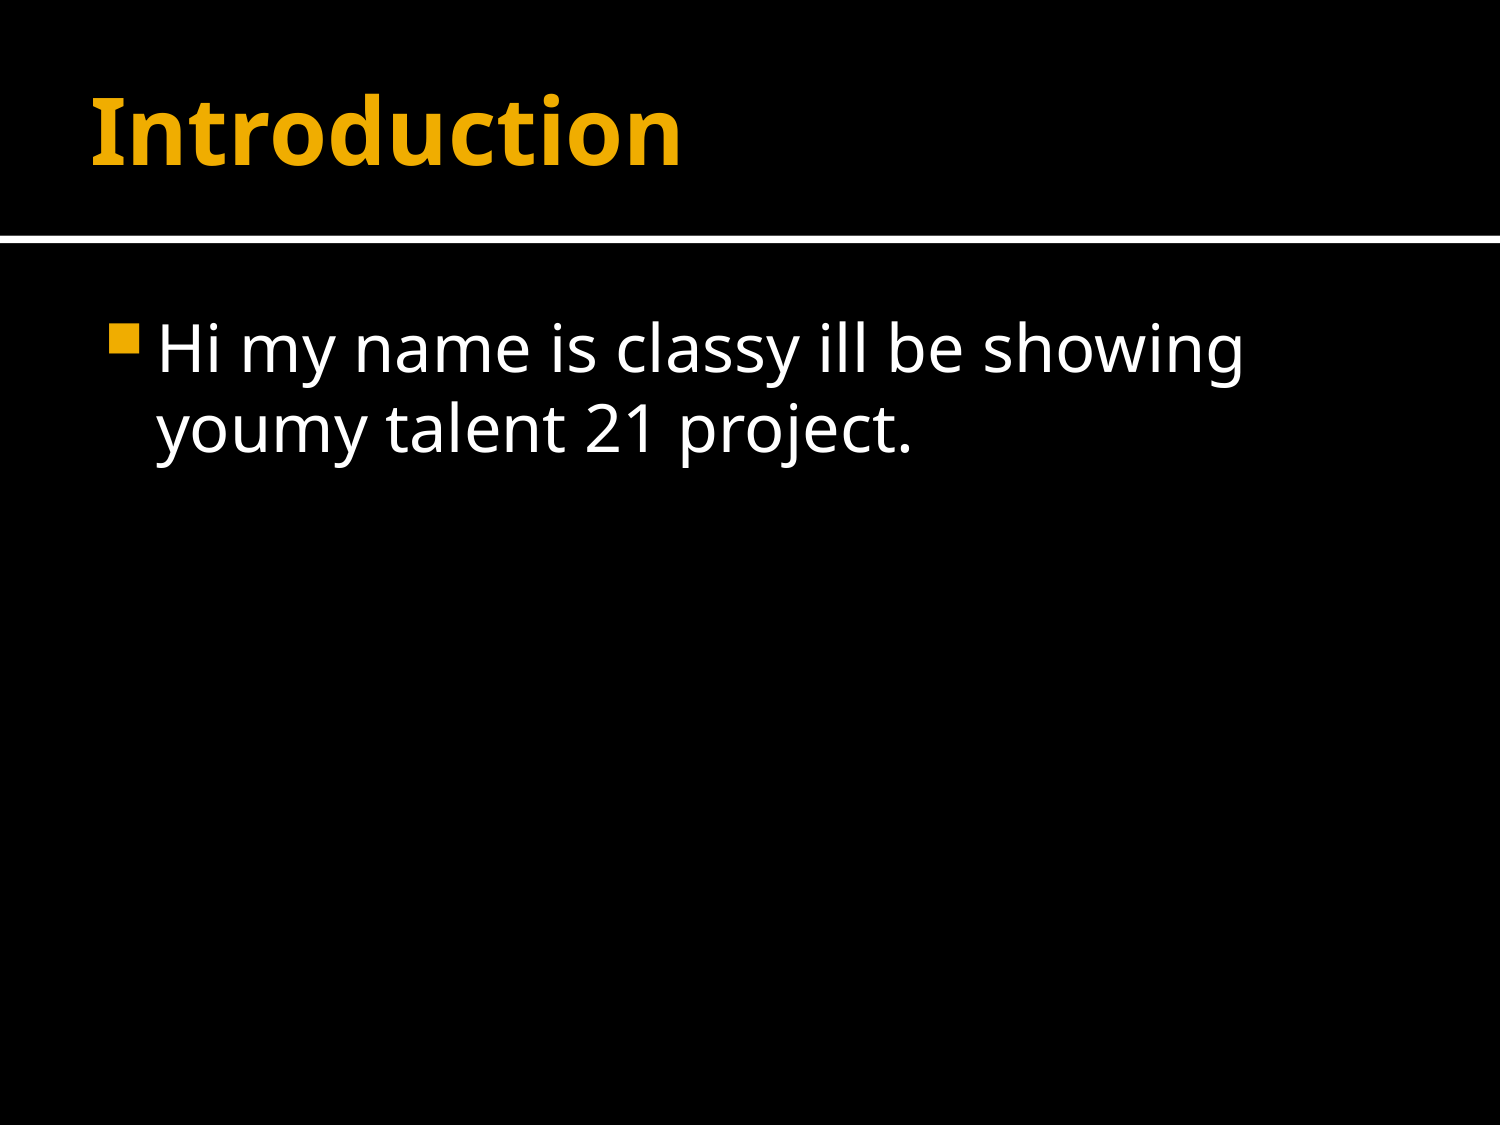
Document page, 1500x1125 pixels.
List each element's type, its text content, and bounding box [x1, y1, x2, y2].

title Introduction [75, 25, 1425, 231]
list Hi my name is classy ill be showing youmy talent 21 project. [75, 291, 1425, 1050]
